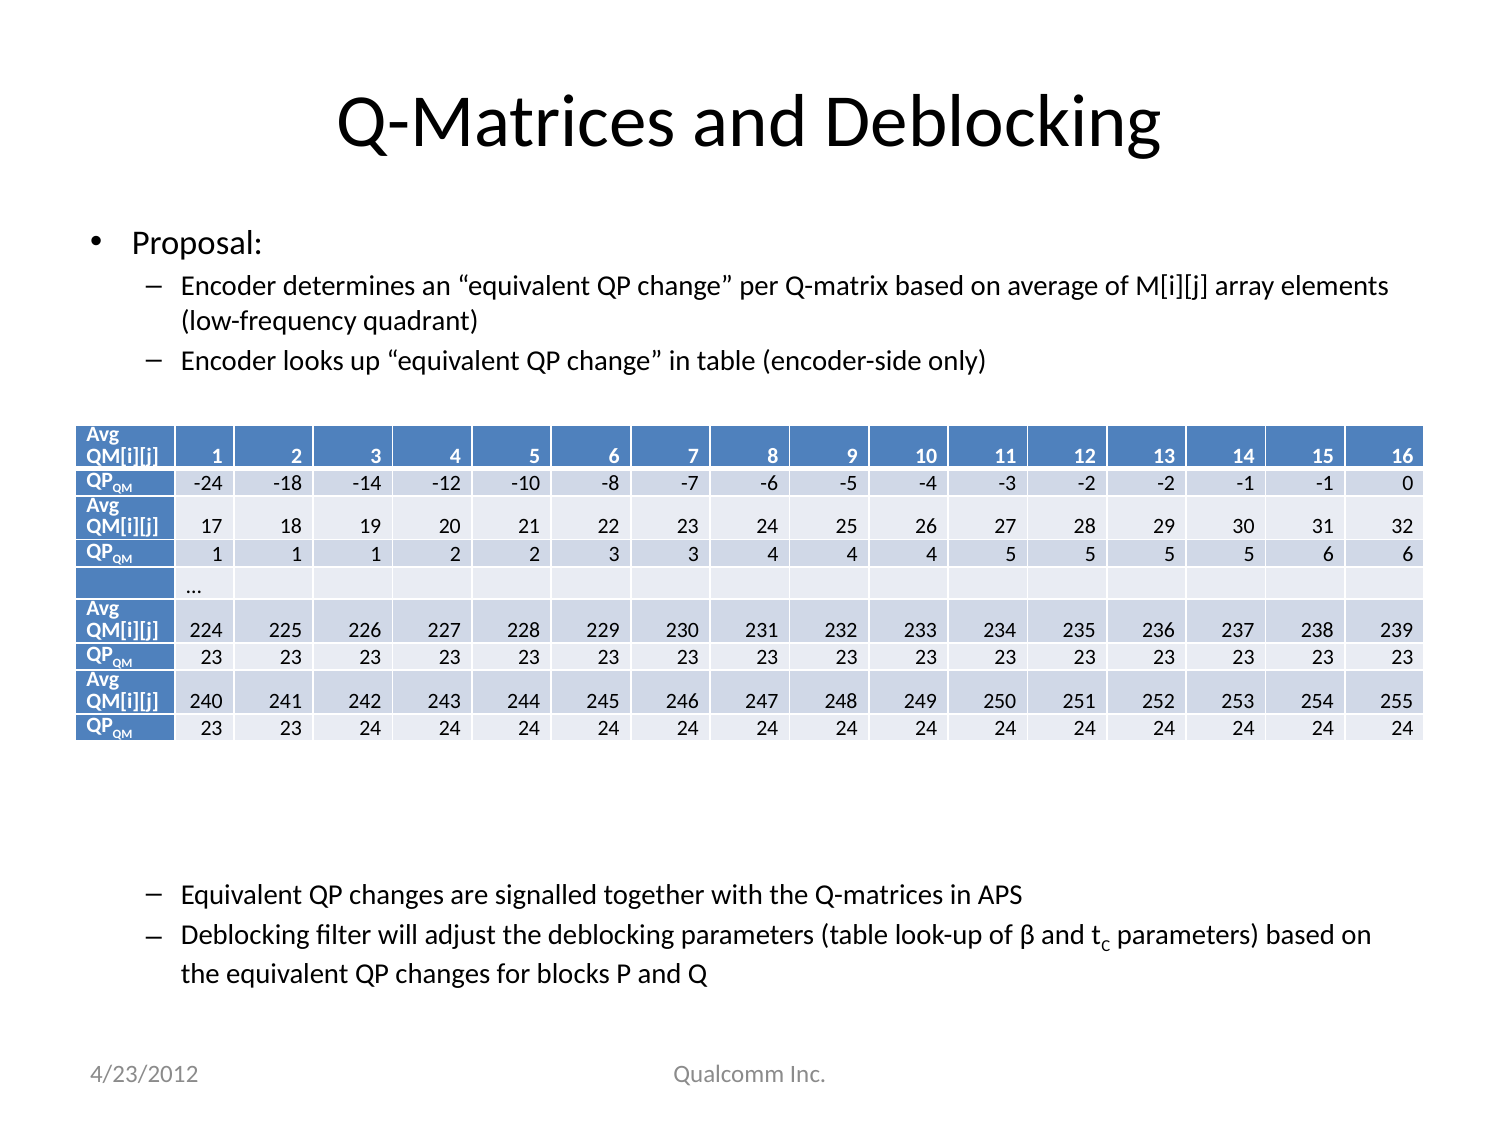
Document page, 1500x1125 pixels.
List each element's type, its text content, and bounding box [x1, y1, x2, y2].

table_cell [552, 568, 630, 598]
table_cell QPQM [76, 471, 174, 495]
table_cell 23 [711, 644, 789, 669]
table_cell [235, 568, 312, 598]
table_cell 25 [790, 497, 868, 539]
table_cell 32 [1346, 497, 1423, 539]
table_cell 4 [711, 540, 789, 566]
table_cell 23 [235, 644, 312, 669]
table_cell 23 [235, 715, 312, 740]
table_cell 5 [1108, 540, 1185, 566]
table_header 5 [473, 426, 550, 466]
table_cell 246 [632, 671, 709, 713]
table_cell 24 [632, 715, 709, 740]
table_header 7 [632, 426, 709, 466]
table_cell 4 [870, 540, 947, 566]
table_cell QPQM [76, 644, 174, 669]
table_cell [1346, 568, 1423, 598]
table_cell -14 [314, 471, 392, 495]
table_cell 1 [314, 540, 392, 566]
table_cell 24 [1346, 715, 1423, 740]
table_cell 23 [176, 715, 233, 740]
table_cell [1266, 568, 1344, 598]
table_cell 24 [1266, 715, 1344, 740]
table_cell 24 [949, 715, 1027, 740]
table_cell 23 [790, 644, 868, 669]
table_cell QPQM [76, 540, 174, 566]
table_cell -6 [711, 471, 789, 495]
table_cell 234 [949, 600, 1027, 642]
table_cell -1 [1187, 471, 1265, 495]
table_header 11 [949, 426, 1027, 466]
table_cell 6 [1266, 540, 1344, 566]
table_cell 19 [314, 497, 392, 539]
table_cell 24 [393, 715, 471, 740]
table_cell 253 [1187, 671, 1265, 713]
table_cell 23 [393, 644, 471, 669]
table_cell 24 [314, 715, 392, 740]
table_cell 252 [1108, 671, 1185, 713]
table_cell [711, 568, 789, 598]
table_cell 250 [949, 671, 1027, 713]
table_cell 23 [1266, 644, 1344, 669]
table_cell Avg QM[i][j] [76, 671, 174, 713]
table_cell 29 [1108, 497, 1185, 539]
table_cell 18 [235, 497, 312, 539]
table_cell [76, 568, 174, 598]
table_cell 244 [473, 671, 550, 713]
list Proposal: Encoder determines an “equivalent QP change” per Q-matrix based on average of M[i][j] array elements (low-frequency quadrant) Encoder looks up “equivalent QP change” in table (encoder-side only) Equivalent QP changes are signalled together with the Q-matrices in APS Deblocking filter will adjust the deblocking parameters (table look-up of β and tC parameters) based on the equivalent QP changes for blocks P and Q [75, 742, 1425, 1005]
table_cell 23 [473, 644, 550, 669]
table_cell QPQM [76, 715, 174, 740]
table_cell 245 [552, 671, 630, 713]
table_cell 3 [632, 540, 709, 566]
table_cell 231 [711, 600, 789, 642]
table_cell [314, 568, 392, 598]
table_cell 24 [790, 715, 868, 740]
table_cell 227 [393, 600, 471, 642]
table_cell [1108, 568, 1185, 598]
table_cell 23 [949, 644, 1027, 669]
table_header 13 [1108, 426, 1185, 466]
table_cell 236 [1108, 600, 1185, 642]
table_cell 20 [393, 497, 471, 539]
table_cell [870, 568, 947, 598]
table_cell -8 [552, 471, 630, 495]
table_cell 0 [1346, 471, 1423, 495]
table_cell 5 [949, 540, 1027, 566]
table_cell 2 [473, 540, 550, 566]
table_cell 26 [870, 497, 947, 539]
table_cell 240 [176, 671, 233, 713]
table_cell 31 [1266, 497, 1344, 539]
table_cell [632, 568, 709, 598]
table_cell 230 [632, 600, 709, 642]
table_cell [393, 568, 471, 598]
table_cell 24 [870, 715, 947, 740]
footer Qualcomm Inc. [512, 1042, 988, 1103]
table_cell -2 [1028, 471, 1106, 495]
table_cell 3 [552, 540, 630, 566]
table_cell 235 [1028, 600, 1106, 642]
table_cell -18 [235, 471, 312, 495]
table_cell 228 [473, 600, 550, 642]
table_header 6 [552, 426, 630, 466]
table_cell 24 [1108, 715, 1185, 740]
table_header 3 [314, 426, 392, 466]
table_cell 23 [1346, 644, 1423, 669]
table_cell [790, 568, 868, 598]
table_cell -4 [870, 471, 947, 495]
table_cell 22 [552, 497, 630, 539]
table_cell [1028, 568, 1106, 598]
table_cell 6 [1346, 540, 1423, 566]
table_cell -12 [393, 471, 471, 495]
table_cell 24 [552, 715, 630, 740]
table_cell 5 [1028, 540, 1106, 566]
table_cell 1 [235, 540, 312, 566]
table_cell -24 [176, 471, 233, 495]
table_cell 23 [632, 497, 709, 539]
table_cell Avg QM[i][j] [76, 600, 174, 642]
table_cell [949, 568, 1027, 598]
table_cell 24 [711, 715, 789, 740]
table_cell 232 [790, 600, 868, 642]
table_cell 233 [870, 600, 947, 642]
table_cell 24 [711, 497, 789, 539]
table_cell 4 [790, 540, 868, 566]
table_cell [1187, 568, 1265, 598]
table_header 15 [1266, 426, 1344, 466]
table_cell 247 [711, 671, 789, 713]
table_cell -7 [632, 471, 709, 495]
table_cell 23 [632, 644, 709, 669]
table_cell -1 [1266, 471, 1344, 495]
table_cell 23 [552, 644, 630, 669]
table_header 16 [1346, 426, 1423, 466]
table_cell 237 [1187, 600, 1265, 642]
table_cell [473, 568, 550, 598]
table_cell 224 [176, 600, 233, 642]
table_cell 239 [1346, 600, 1423, 642]
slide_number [75, 1042, 425, 1103]
table_cell 251 [1028, 671, 1106, 713]
table_cell 23 [870, 644, 947, 669]
table_cell 241 [235, 671, 312, 713]
table_header 9 [790, 426, 868, 466]
table_cell 226 [314, 600, 392, 642]
title Q-Matrices and Deblocking [75, 45, 1425, 188]
table_cell 2 [393, 540, 471, 566]
table_cell 28 [1028, 497, 1106, 539]
table_cell 24 [473, 715, 550, 740]
list Proposal: Encoder determines an “equivalent QP change” per Q-matrix based on average of M[i][j] array elements (low-frequency quadrant) Encoder looks up “equivalent QP change” in table (encoder-side only) Equivalent QP changes are signalled together with the Q-matrices in APS Deblocking filter will adjust the deblocking parameters (table look-up of β and tC parameters) based on the equivalent QP changes for blocks P and Q [75, 212, 1425, 424]
table_cell 24 [1028, 715, 1106, 740]
table_cell 229 [552, 600, 630, 642]
table_cell 27 [949, 497, 1027, 539]
table_cell 21 [473, 497, 550, 539]
table_cell 255 [1346, 671, 1423, 713]
table_cell -10 [473, 471, 550, 495]
table_header 2 [235, 426, 312, 466]
table_cell … [176, 568, 233, 598]
table_cell 249 [870, 671, 947, 713]
table_header 12 [1028, 426, 1106, 466]
table_cell -5 [790, 471, 868, 495]
table_cell 17 [176, 497, 233, 539]
table_header Avg QM[i][j] [76, 426, 174, 466]
table_cell 23 [1028, 644, 1106, 669]
table_cell 5 [1187, 540, 1265, 566]
table_header 1 [176, 426, 233, 466]
table_cell 225 [235, 600, 312, 642]
table_cell 242 [314, 671, 392, 713]
table_cell 23 [176, 644, 233, 669]
table_header 8 [711, 426, 789, 466]
table_cell -2 [1108, 471, 1185, 495]
table_cell 1 [176, 540, 233, 566]
table_header 10 [870, 426, 947, 466]
table_cell 23 [314, 644, 392, 669]
table_cell 30 [1187, 497, 1265, 539]
table_header 4 [393, 426, 471, 466]
table_cell Avg QM[i][j] [76, 497, 174, 539]
table_cell 23 [1108, 644, 1185, 669]
table_header 14 [1187, 426, 1265, 466]
table_cell 238 [1266, 600, 1344, 642]
table_cell 24 [1187, 715, 1265, 740]
table_cell 248 [790, 671, 868, 713]
table_cell 243 [393, 671, 471, 713]
table_cell 23 [1187, 644, 1265, 669]
table_cell 254 [1266, 671, 1344, 713]
table_cell -3 [949, 471, 1027, 495]
